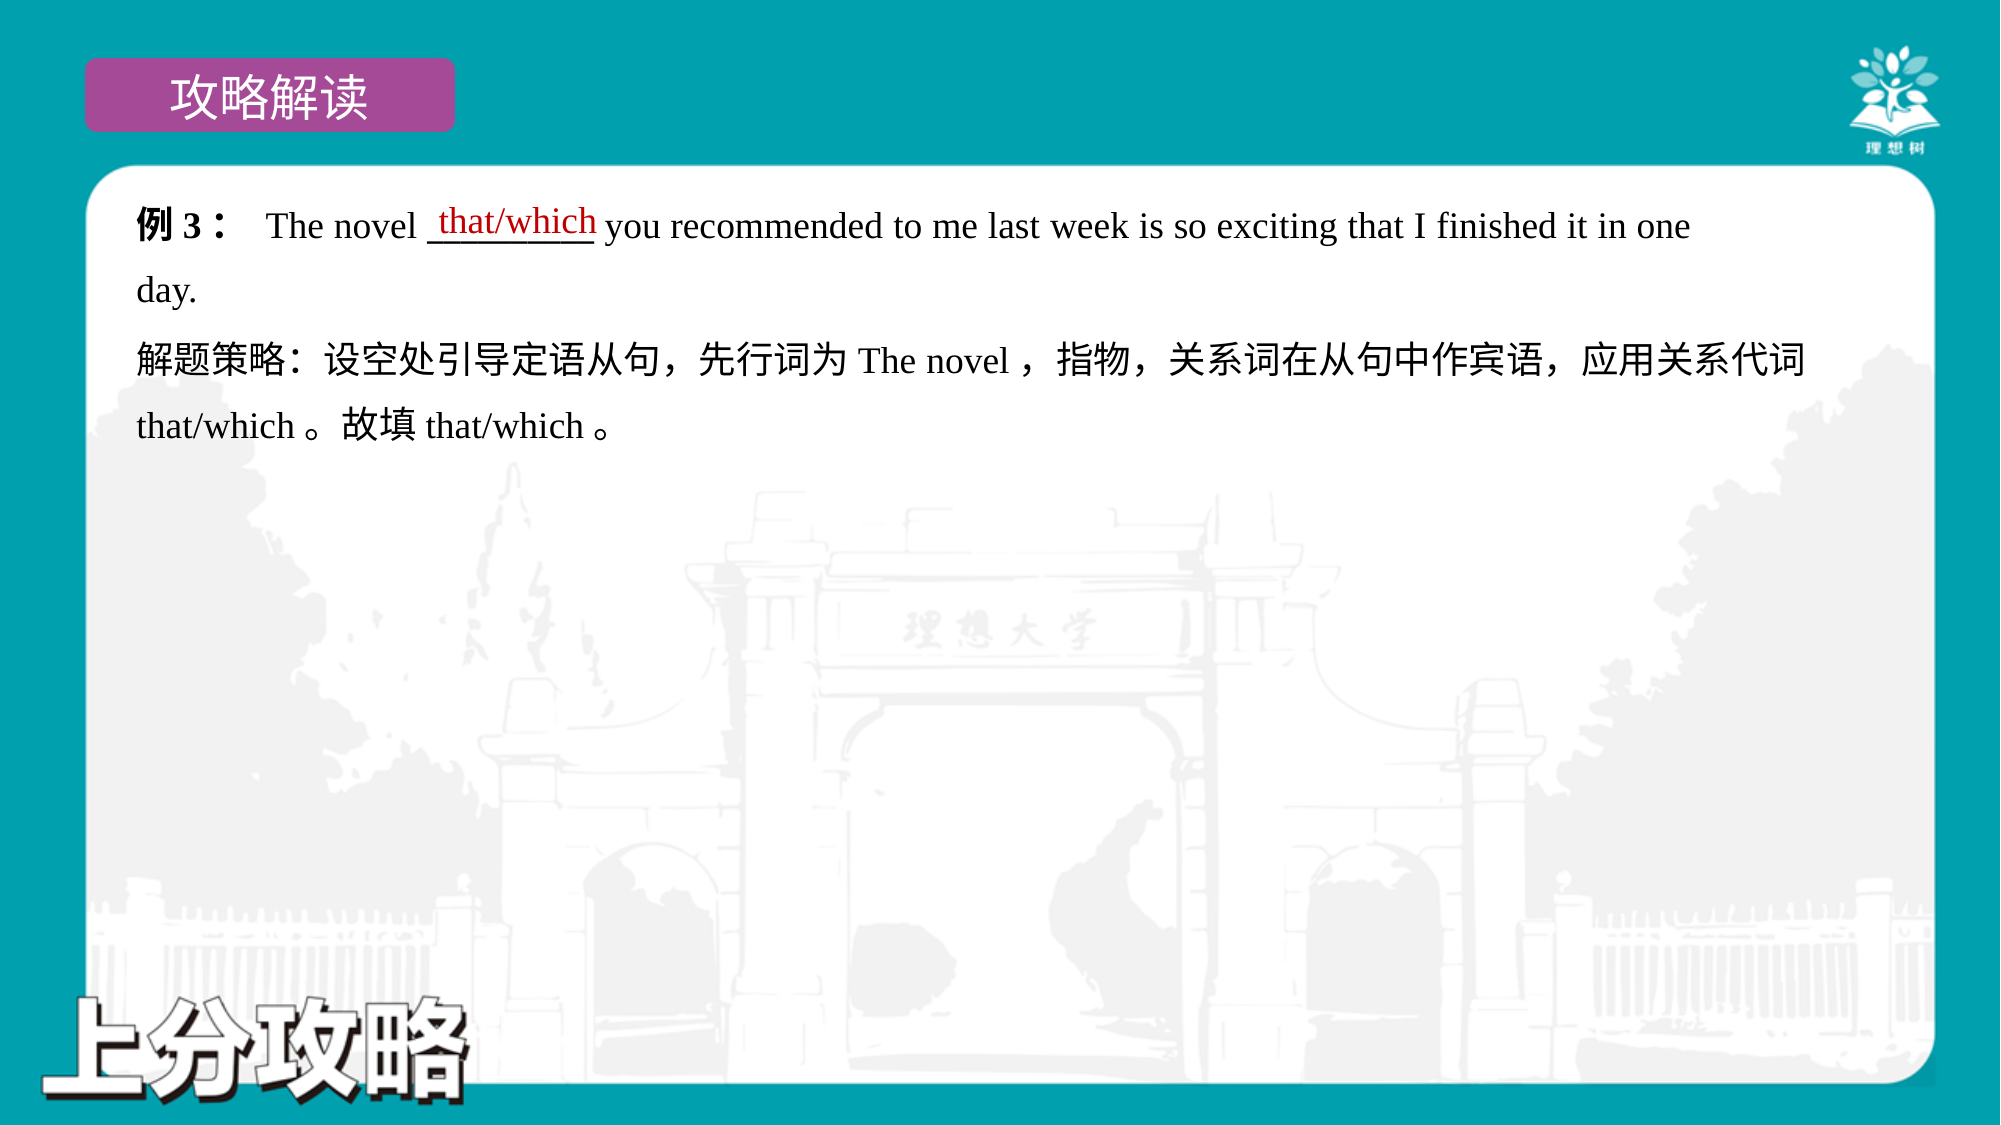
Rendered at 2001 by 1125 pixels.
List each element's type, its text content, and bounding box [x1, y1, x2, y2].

text_box 例3： The novel __________ you recommended to me last week is so exciting that I finished it in one day. [136, 176, 1865, 304]
picture [0, 0, 2000, 1125]
text_box that/which [425, 172, 611, 234]
text_box 解题策略：设空处引导定语从句，先行词为The novel，指物，关系词在从句中作宾语，应用关系代词 that/which。故填that/which。 [136, 312, 1865, 440]
